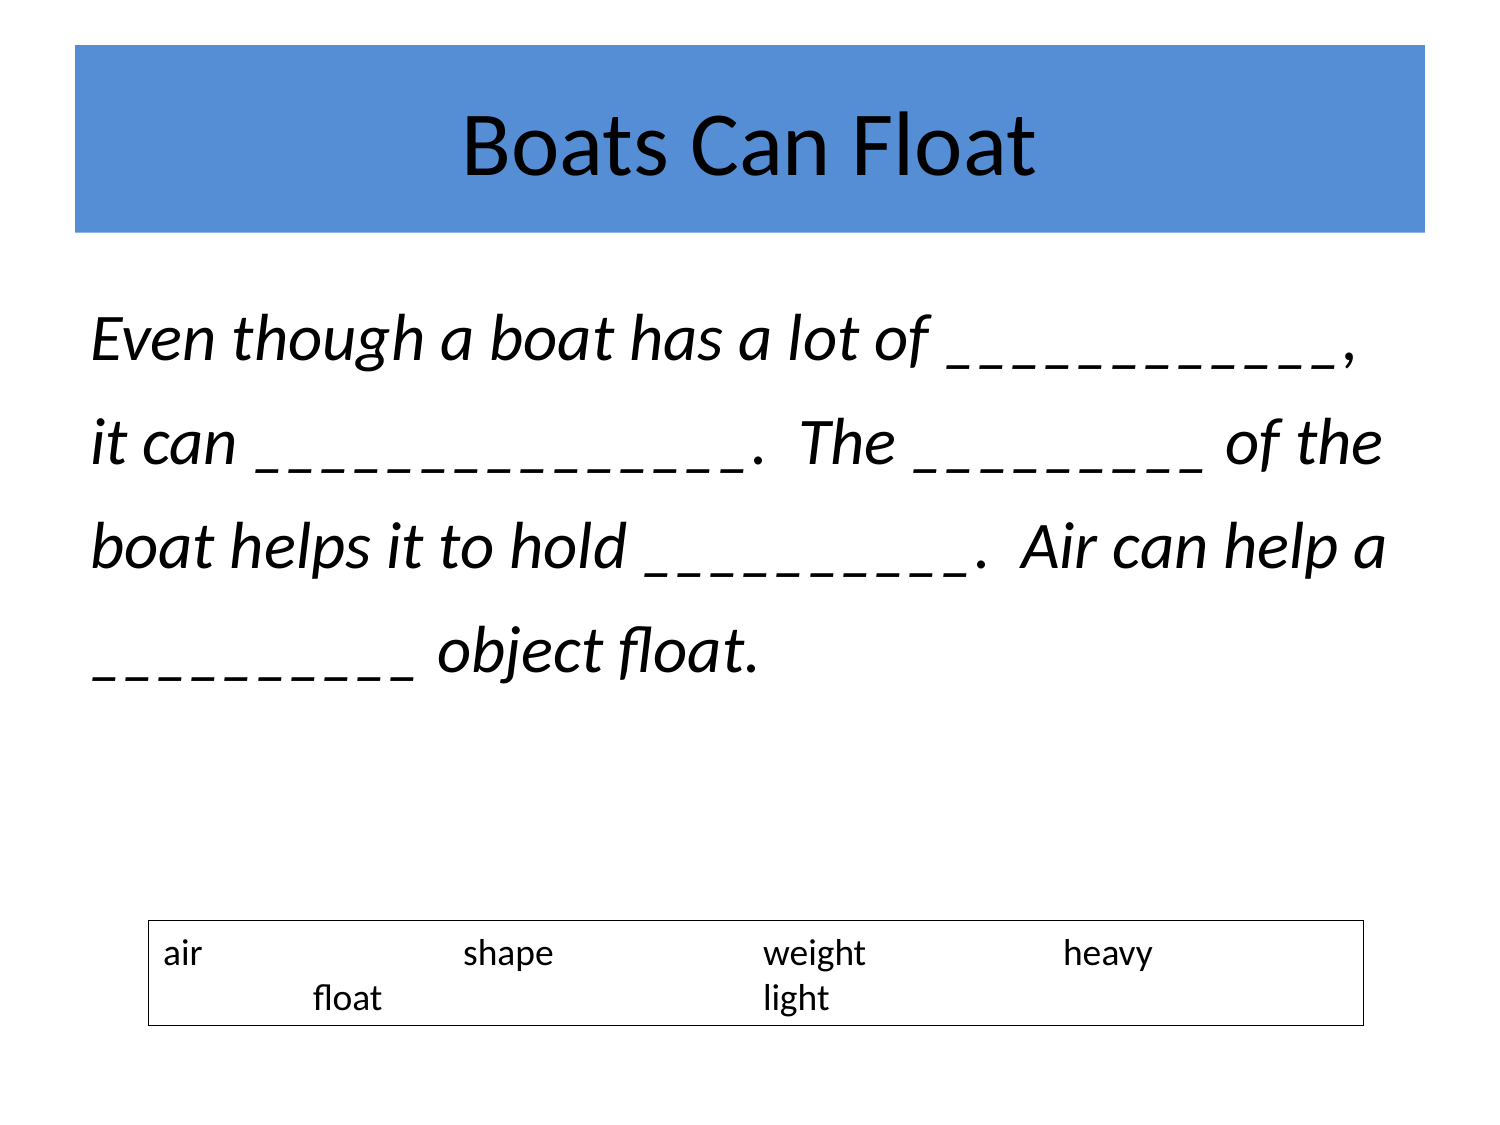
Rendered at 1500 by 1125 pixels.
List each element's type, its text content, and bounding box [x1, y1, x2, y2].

text_box air shape weight heavy float light [148, 920, 1364, 1026]
list Even though a boat has a lot of ____________, it can _______________. The _________ of the boat helps it to hold __________. Air can help a __________ object float. [75, 262, 1425, 743]
title Boats Can Float [75, 45, 1425, 233]
